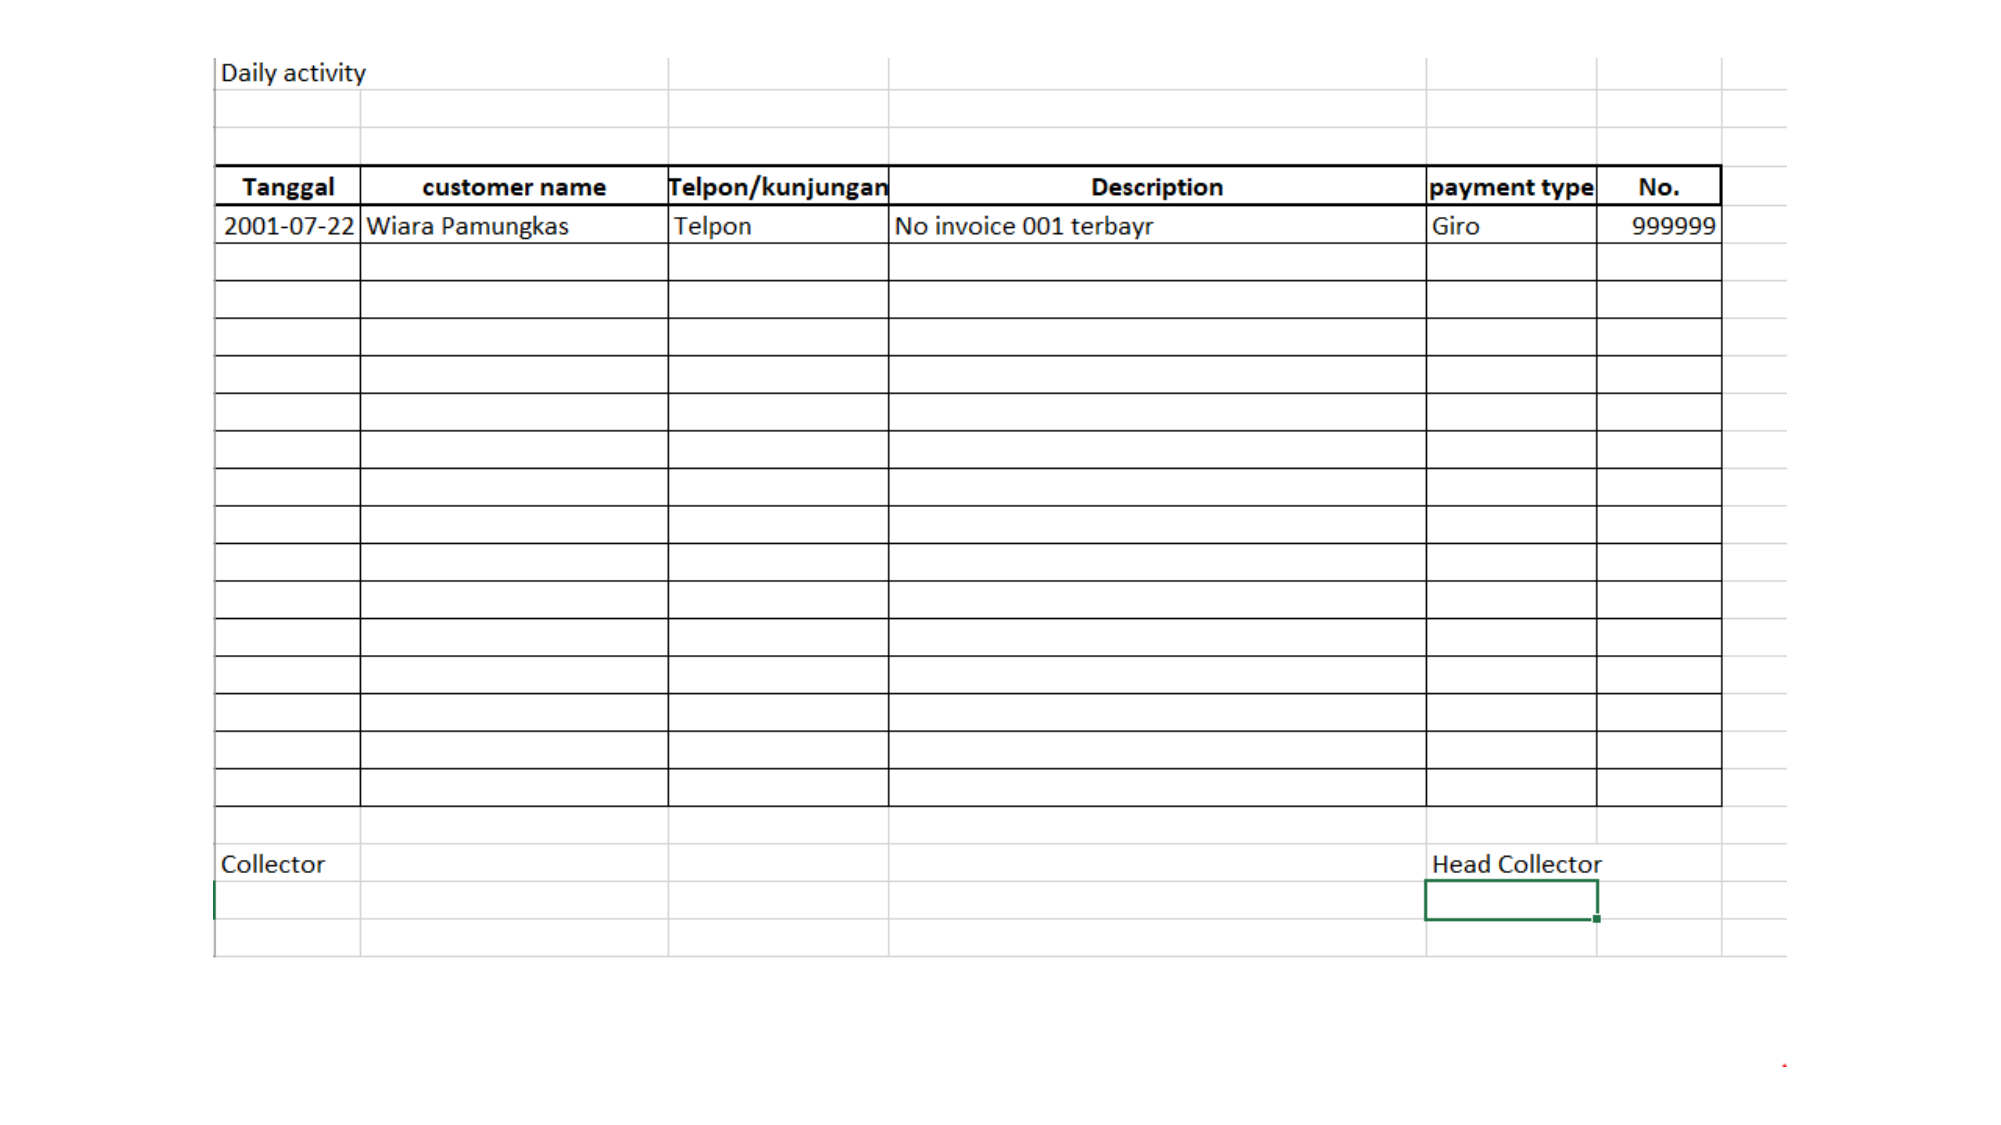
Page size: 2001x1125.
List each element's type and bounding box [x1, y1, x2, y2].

picture [213, 58, 1787, 1067]
